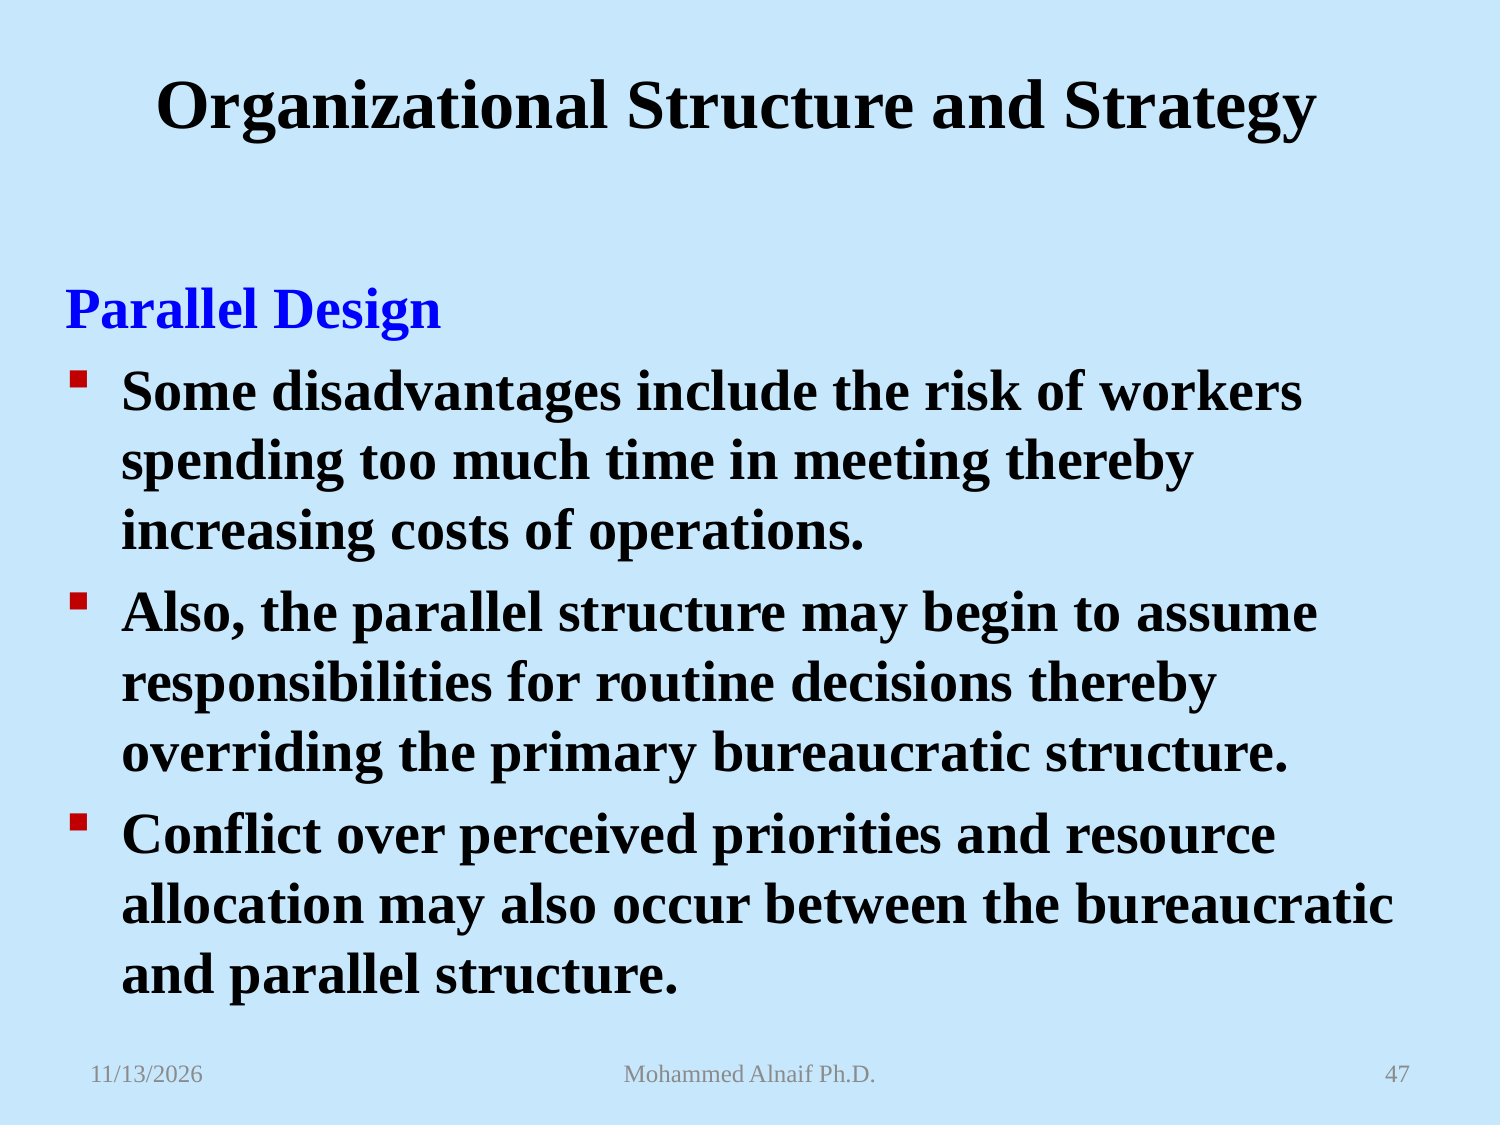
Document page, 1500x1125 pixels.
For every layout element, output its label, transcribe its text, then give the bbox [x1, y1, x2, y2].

title Organizational Structure and Strategy [99, 50, 1375, 150]
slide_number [75, 1042, 425, 1103]
footer Mohammed Alnaif Ph.D. [512, 1042, 988, 1103]
slide_number 47 [1074, 1042, 1425, 1103]
subtitle Parallel Design Some disadvantages include the risk of workers spending too much time in meeting thereby increasing costs of operations. Also, the parallel structure may begin to assume responsibilities for routine decisions thereby overriding the primary bureaucratic structure. Conflict over perceived priorities and resource allocation may also occur between the bureaucratic and parallel structure. [50, 262, 1463, 1038]
